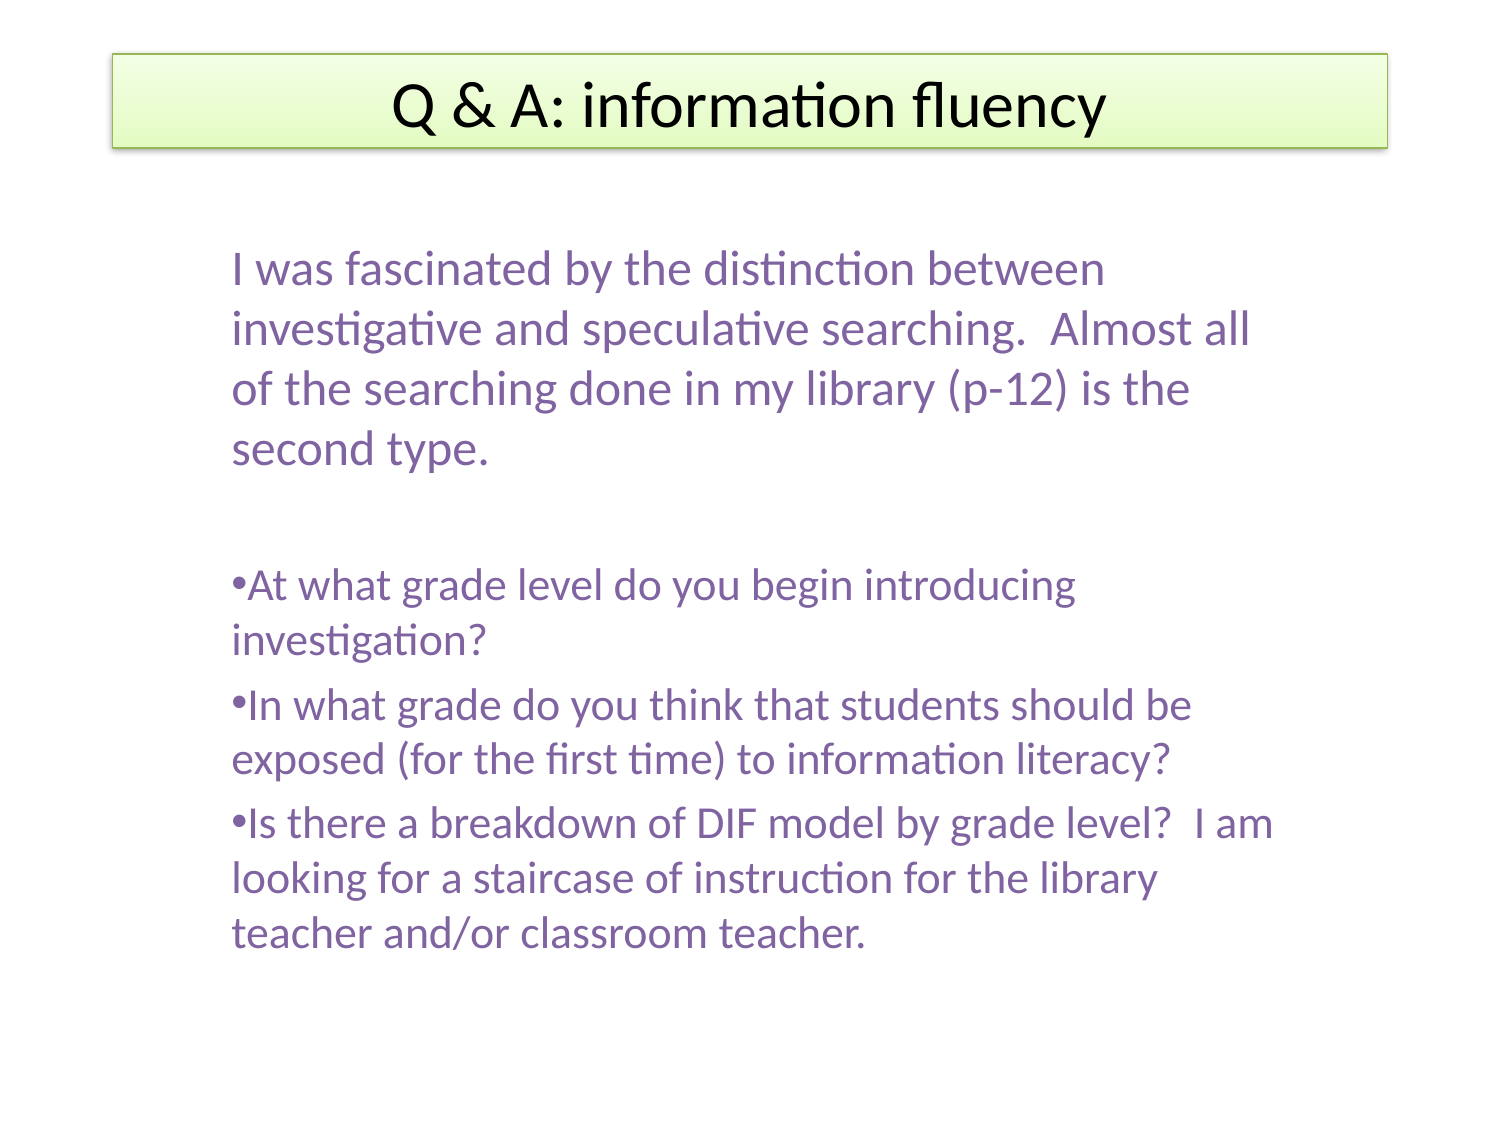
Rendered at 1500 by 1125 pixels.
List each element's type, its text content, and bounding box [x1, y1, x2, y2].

subtitle I was fascinated by the distinction between investigative and speculative searching. Almost all of the searching done in my library (p-12) is the second type. At what grade level do you begin introducing investigation? In what grade do you think that students should be exposed (for the first time) to information literacy? Is there a breakdown of DIF model by grade level? I am looking for a staircase of instruction for the library teacher and/or classroom teacher. [216, 228, 1299, 815]
text_box Q & A: information fluency [112, 53, 1388, 149]
